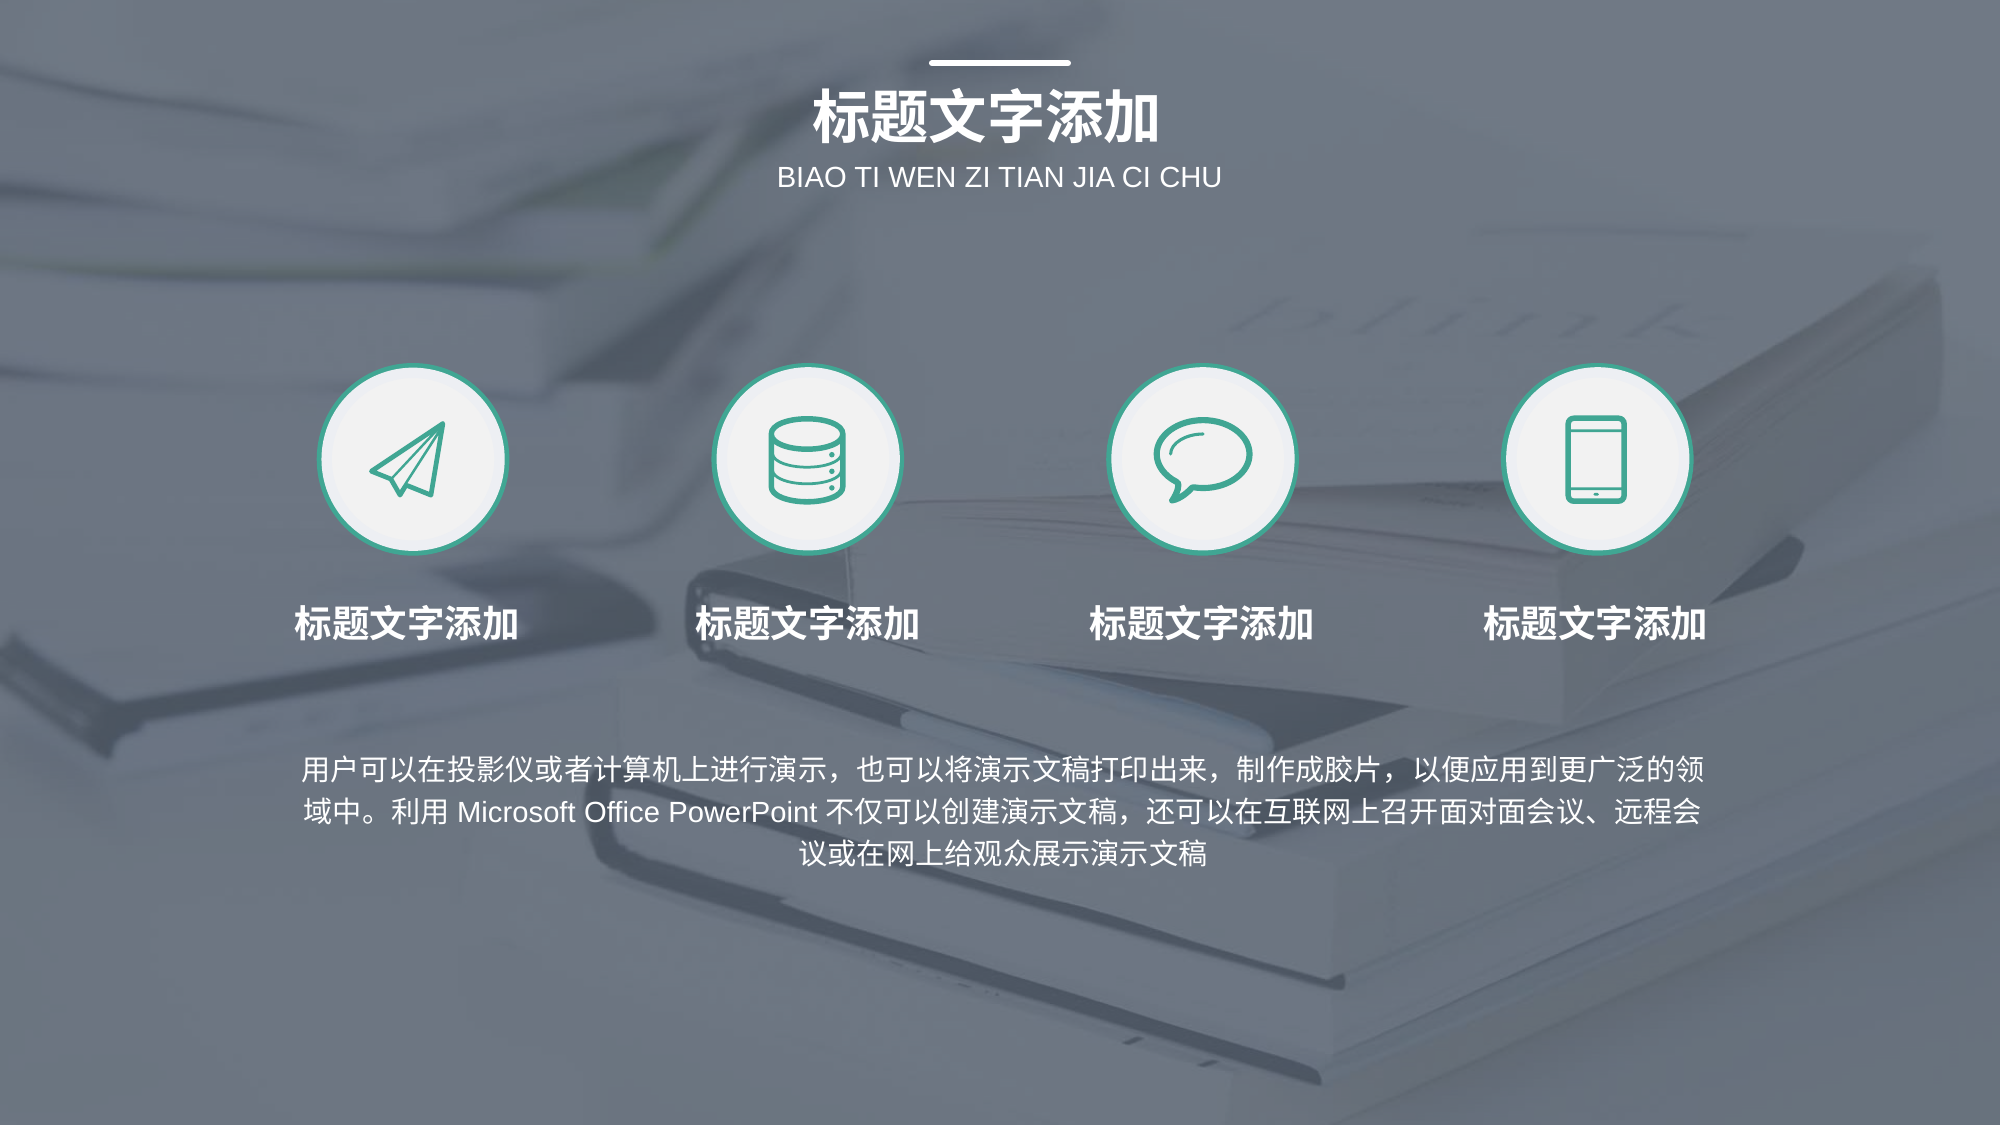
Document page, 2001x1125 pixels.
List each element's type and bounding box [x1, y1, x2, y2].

text_box [768, 416, 846, 505]
text_box [1565, 415, 1627, 504]
text_box [1153, 417, 1253, 504]
picture [0, 0, 2000, 1125]
